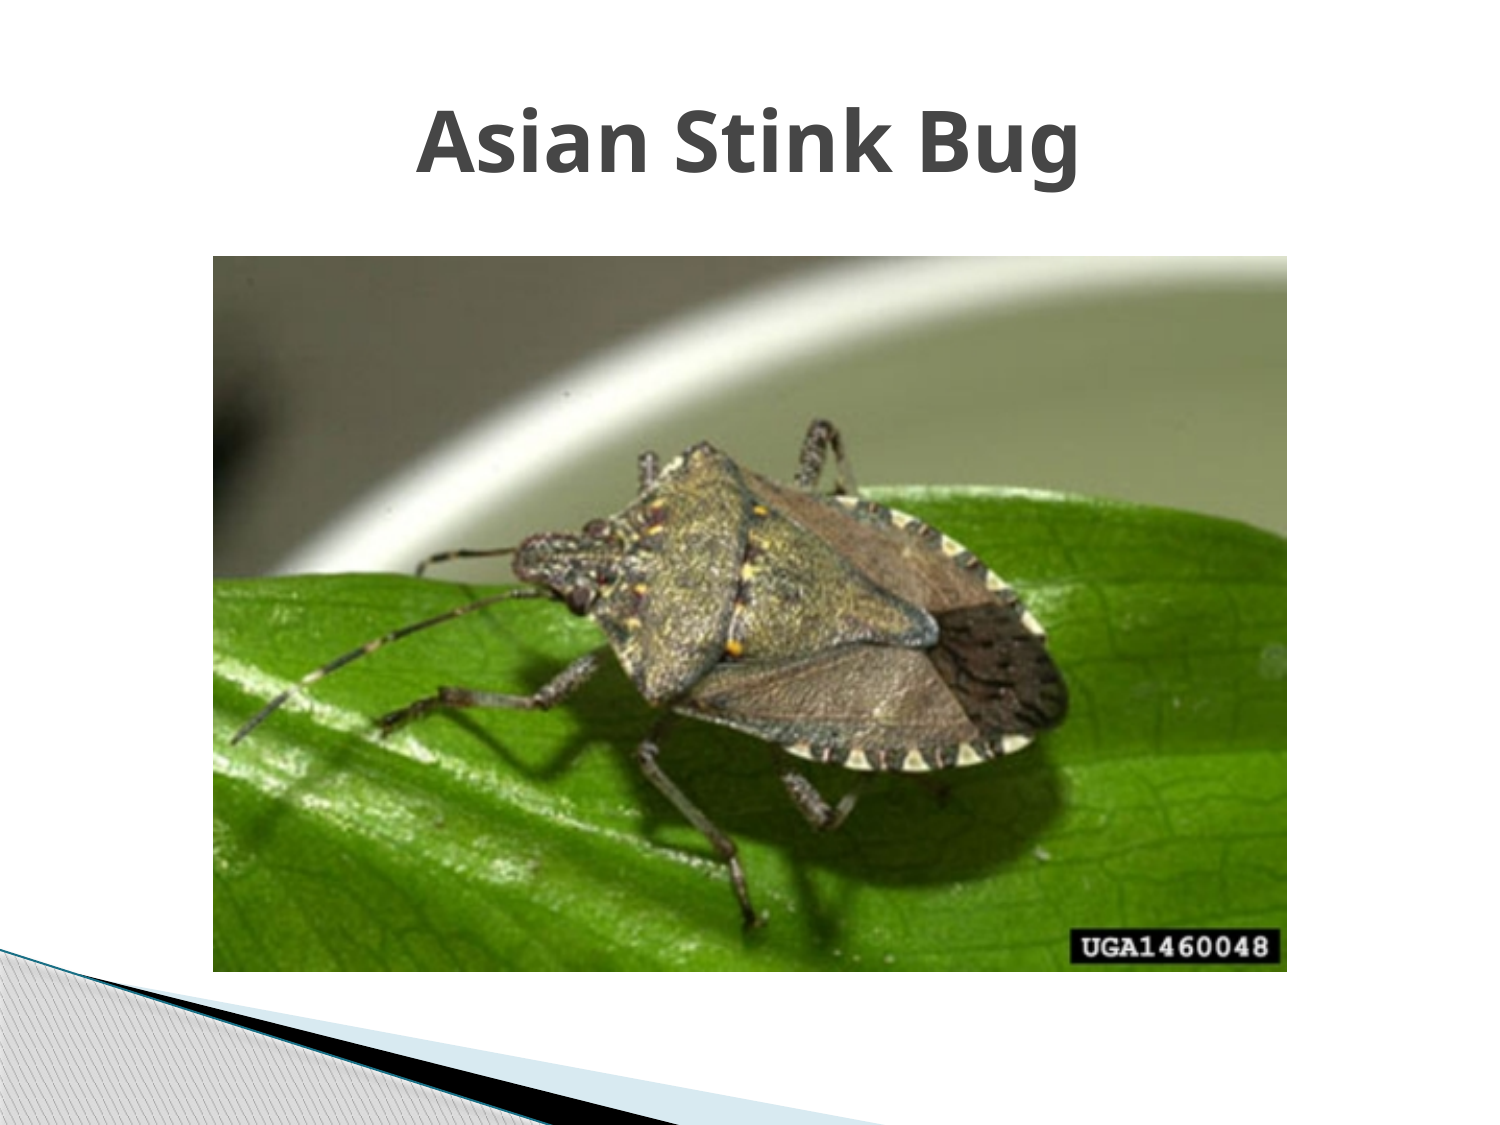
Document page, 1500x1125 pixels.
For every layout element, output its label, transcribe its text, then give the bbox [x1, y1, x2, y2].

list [213, 256, 1287, 972]
title Asian Stink Bug [75, 45, 1425, 233]
